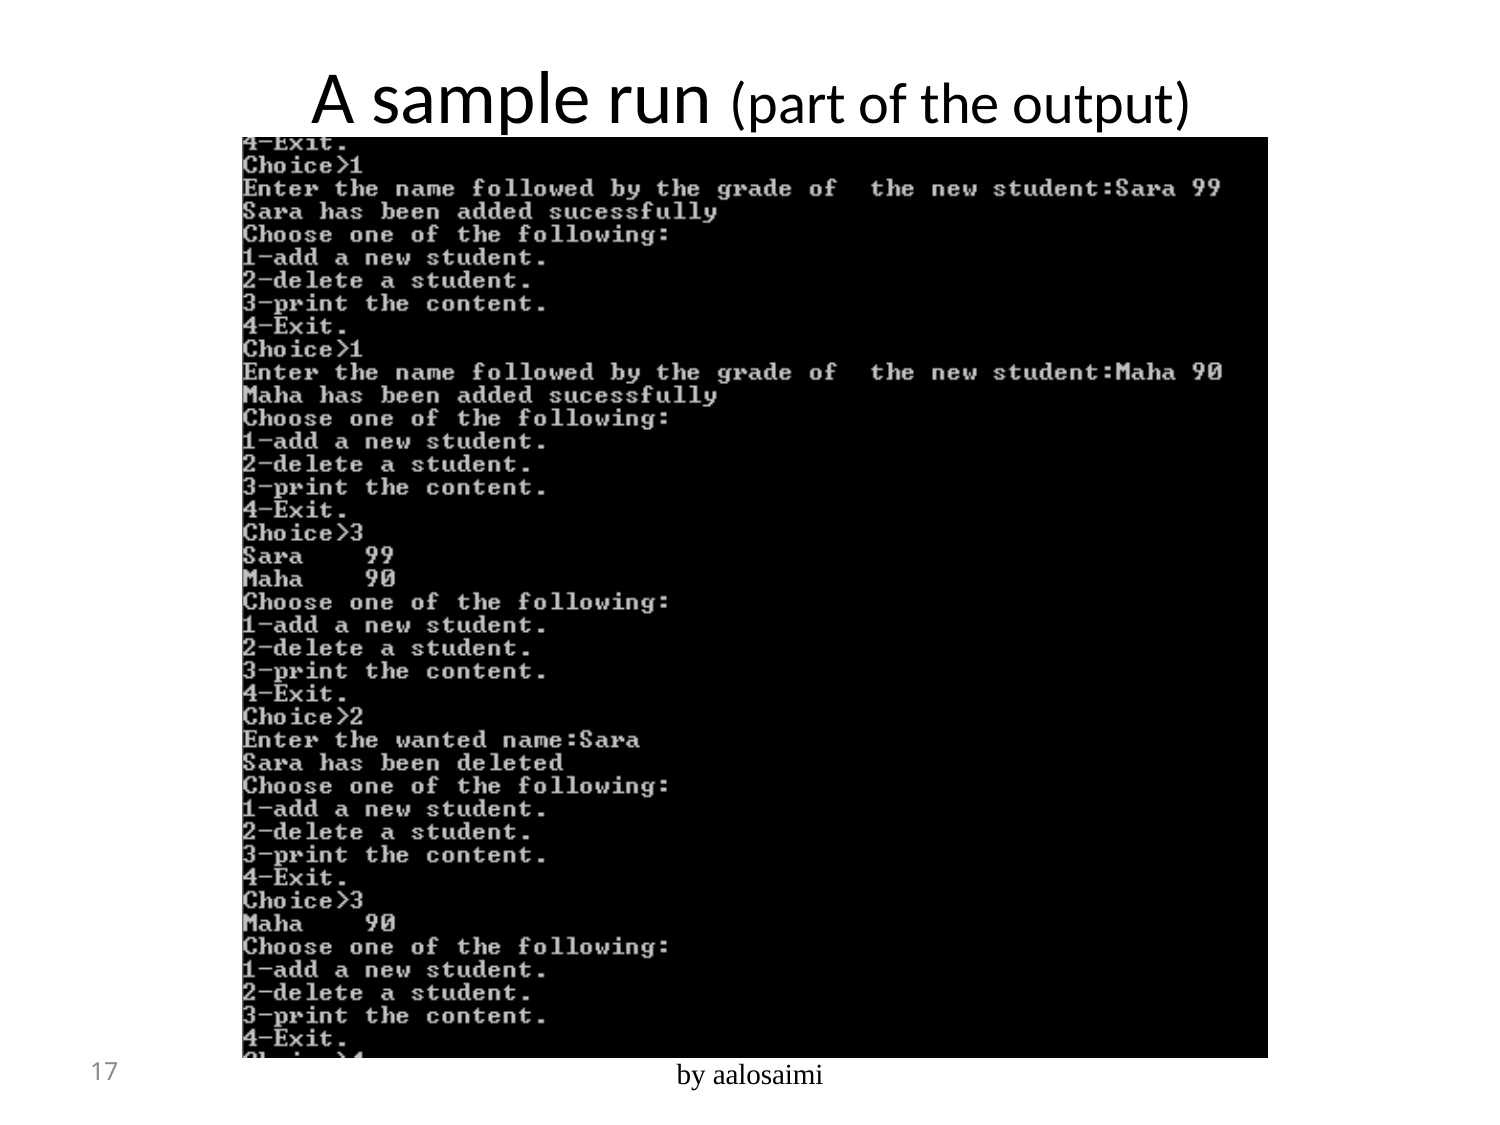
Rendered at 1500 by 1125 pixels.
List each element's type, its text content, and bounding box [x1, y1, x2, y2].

slide_number 17 [75, 1042, 425, 1103]
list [241, 136, 1268, 1058]
title A sample run (part of the output) [76, 0, 1427, 188]
footer by aalosaimi [512, 1067, 988, 1103]
